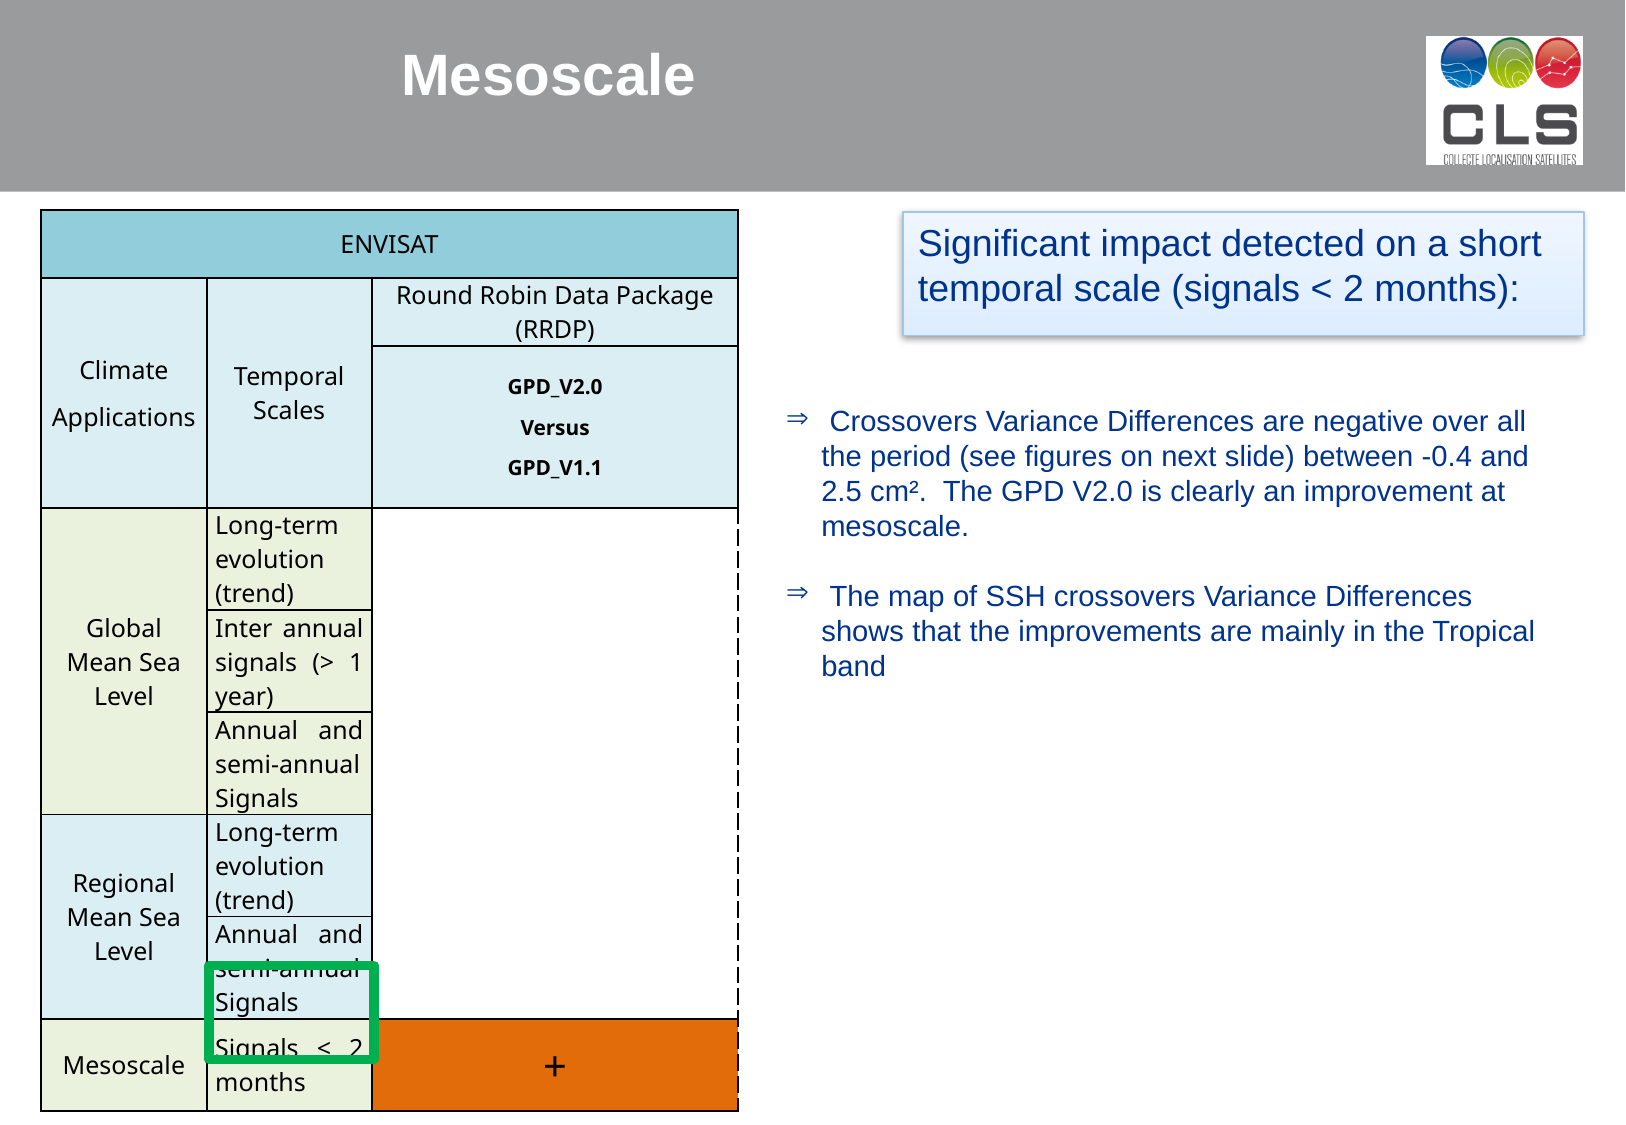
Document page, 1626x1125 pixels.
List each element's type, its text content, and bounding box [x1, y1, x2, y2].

table_cell Annual and semi-annual Signals [208, 917, 371, 963]
picture [1426, 36, 1583, 165]
text_box Mesoscale [386, 40, 1162, 119]
table_cell GPD_V2.0 Versus GPD_V1.1 [373, 347, 737, 507]
table_cell Annual and semi-annual Signals [208, 713, 371, 814]
text_box Significant impact detected on a short temporal scale (signals < 2 months): [902, 211, 1585, 336]
text_box [207, 963, 376, 1062]
text_box Crossovers Variance Differences are negative over all the period (see figures on next slide) between -0.4 and 2.5 cm². The GPD V2.0 is clearly an improvement at mesoscale. The map of SSH crossovers Variance Differences shows that the improvements are mainly in the Tropical band [771, 325, 1560, 690]
table_cell Signals < 2 months [208, 1062, 371, 1110]
table_cell Global Mean Sea Level [42, 509, 206, 814]
table_cell + [373, 1020, 738, 1110]
table_cell Mesoscale [42, 1020, 206, 1110]
table_cell Long-term evolution (trend) [208, 815, 371, 916]
table_cell Regional Mean Sea Level [42, 815, 206, 1018]
table_cell [373, 509, 738, 1018]
table_header ENVISAT [42, 211, 737, 277]
table_cell Inter annual signals (> 1 year) [208, 611, 371, 711]
table_cell Climate Applications [42, 279, 206, 507]
table_cell Long-term evolution (trend) [208, 509, 371, 609]
table_cell Temporal Scales [208, 279, 371, 507]
table_cell Round Robin Data Package (RRDP) [373, 279, 737, 345]
